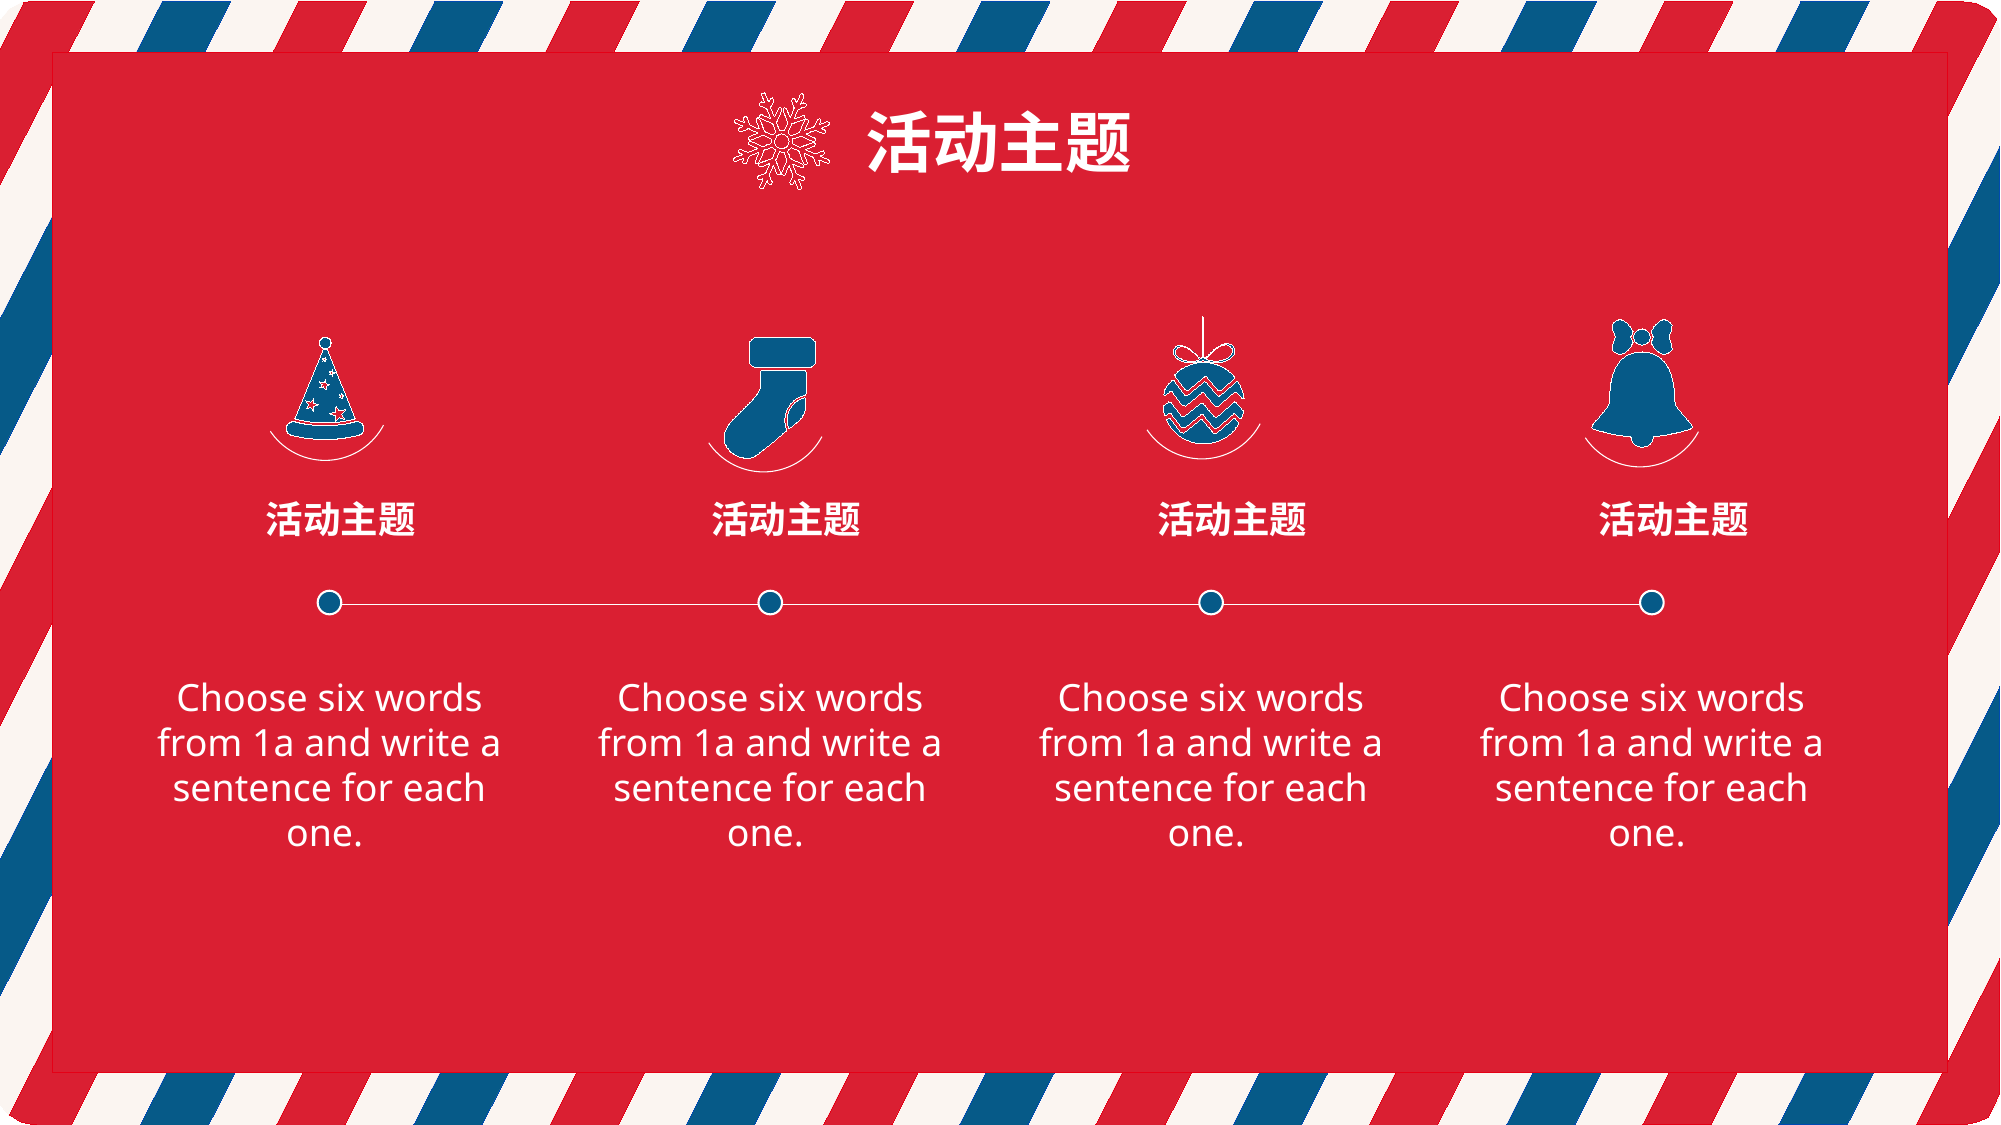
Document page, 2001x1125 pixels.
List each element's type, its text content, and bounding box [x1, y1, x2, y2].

text_box [1146, 392, 1261, 460]
text_box [297, 337, 352, 412]
text_box 活动主题 [1142, 488, 1323, 549]
text_box [708, 405, 823, 473]
text_box 活动主题 [1583, 488, 1764, 549]
text_box Choose six words from 1a and write a sentence for each one. [565, 666, 976, 862]
text_box Choose six words from 1a and write a sentence for each one. [1006, 666, 1417, 862]
text_box [1163, 401, 1177, 416]
text_box Choose six words from 1a and write a sentence for each one. [1446, 666, 1857, 862]
text_box [1612, 319, 1651, 355]
text_box [1584, 400, 1699, 468]
text_box 活动主题 [850, 93, 1551, 188]
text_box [317, 590, 1664, 615]
text_box 活动主题 [250, 488, 431, 549]
text_box [1173, 316, 1235, 391]
text_box [733, 92, 830, 190]
text_box [1163, 380, 1245, 405]
text_box [269, 394, 384, 461]
text_box [1651, 319, 1673, 355]
text_box [1229, 401, 1244, 414]
text_box [749, 337, 816, 368]
text_box 活动主题 [696, 488, 877, 549]
text_box Choose six words from 1a and write a sentence for each one. [124, 666, 535, 862]
text_box [1591, 351, 1693, 430]
text_box [725, 370, 807, 431]
